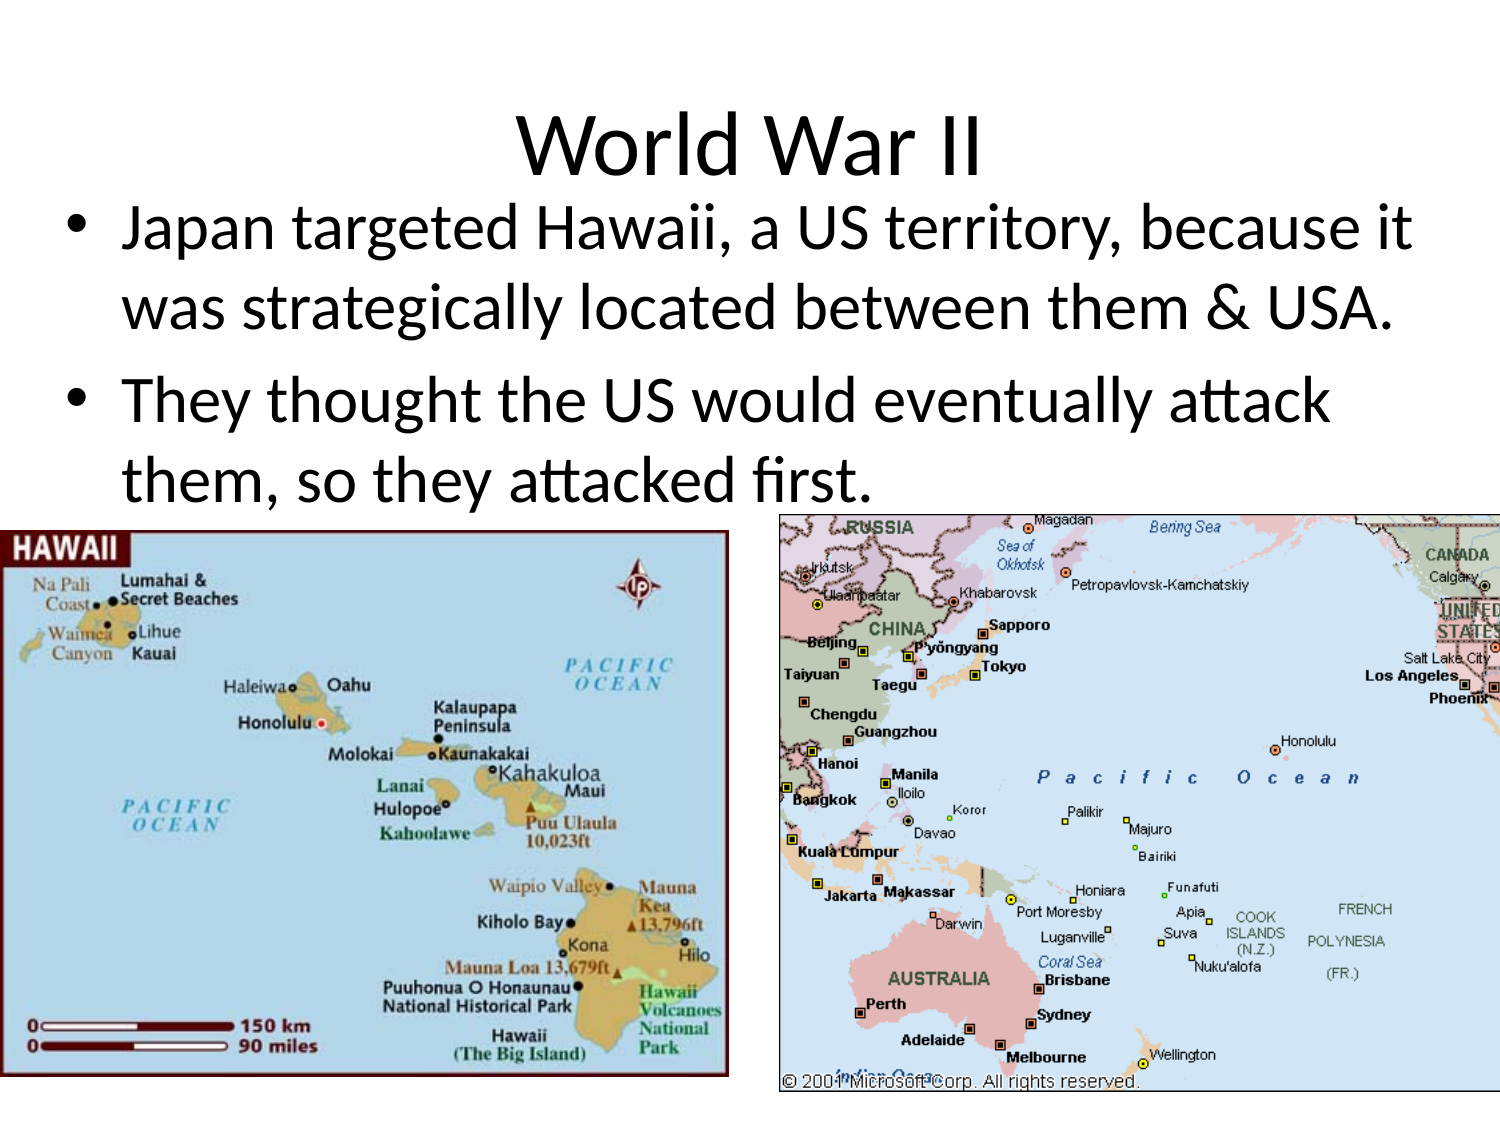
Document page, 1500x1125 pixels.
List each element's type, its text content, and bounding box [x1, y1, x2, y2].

title World War II [75, 45, 1425, 174]
list Japan targeted Hawaii, a US territory, because it was strategically located between them & USA. They thought the US would eventually attack them, so they attacked first. [50, 174, 1438, 1025]
picture [0, 529, 729, 1078]
picture [779, 514, 1500, 1093]
